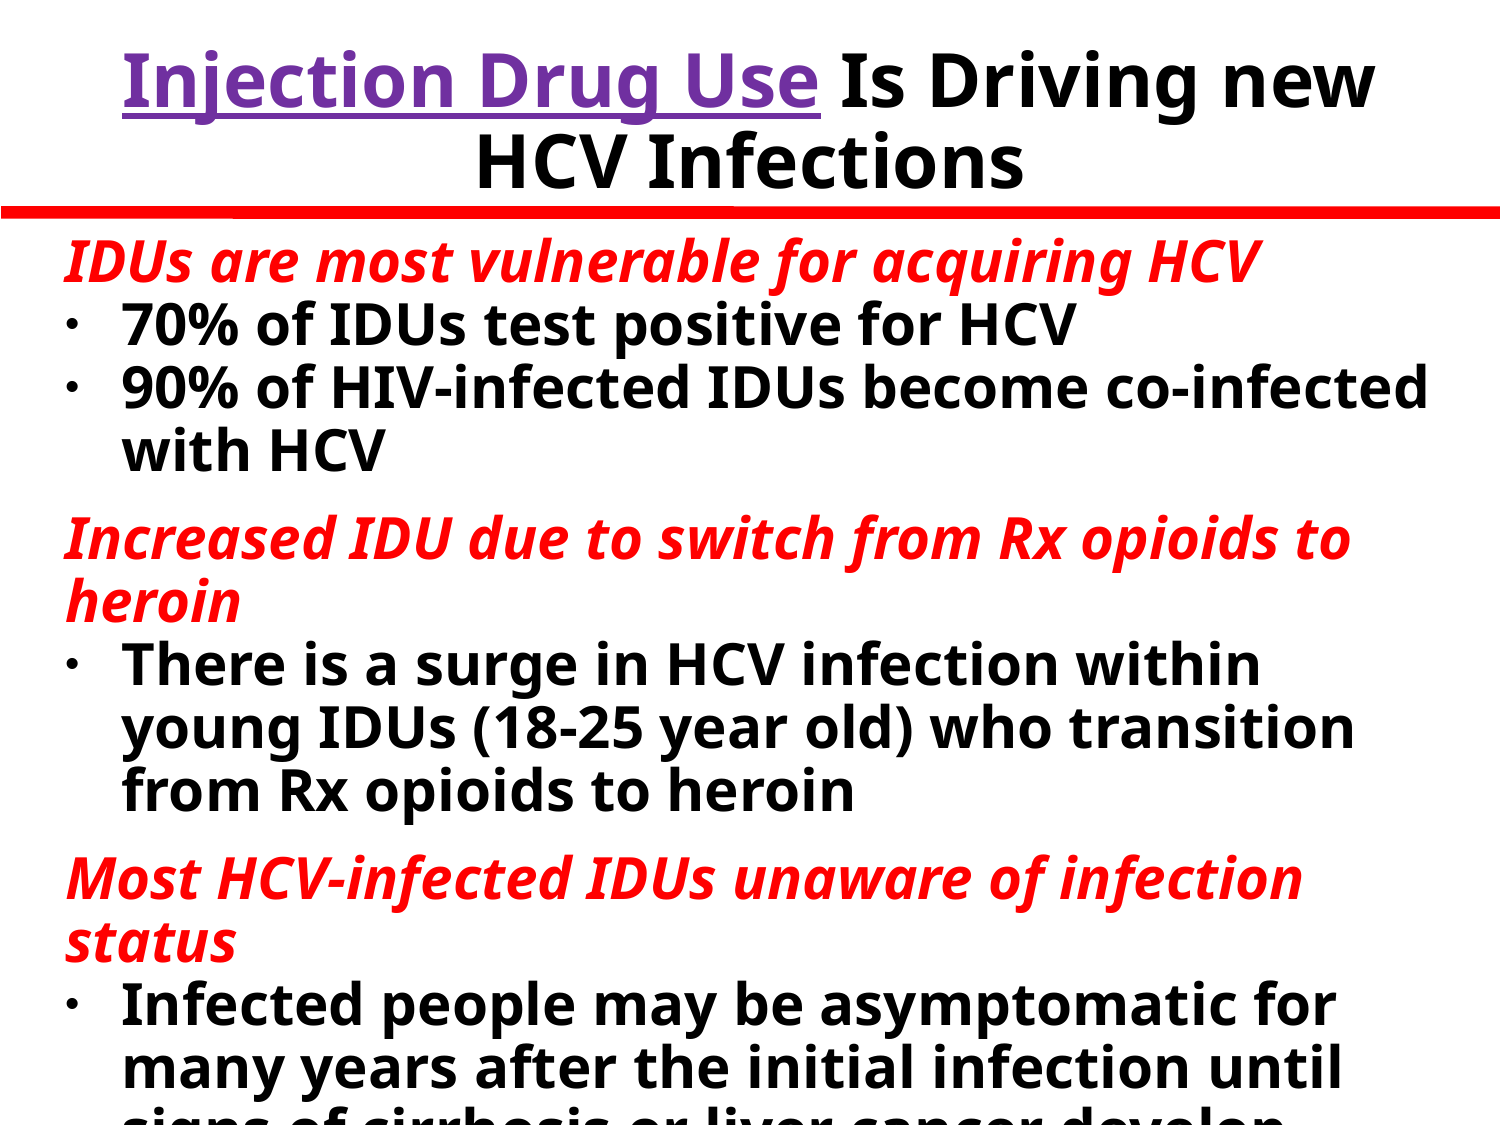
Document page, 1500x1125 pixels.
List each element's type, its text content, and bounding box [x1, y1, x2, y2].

list IDUs are most vulnerable for acquiring HCV 70% of IDUs test positive for HCV 90% of HIV-infected IDUs become co-infected with HCV Increased IDU due to switch from Rx opioids to heroin There is a surge in HCV infection within young IDUs (18-25 year old) who transition from Rx opioids to heroin Most HCV-infected IDUs unaware of infection status Infected people may be asymptomatic for many years after the initial infection until signs of cirrhosis or liver cancer develop, increasing their risk of transmitting HCV to others. [50, 224, 1475, 988]
title Injection Drug Use Is Driving new HCV Infections [75, 24, 1425, 212]
